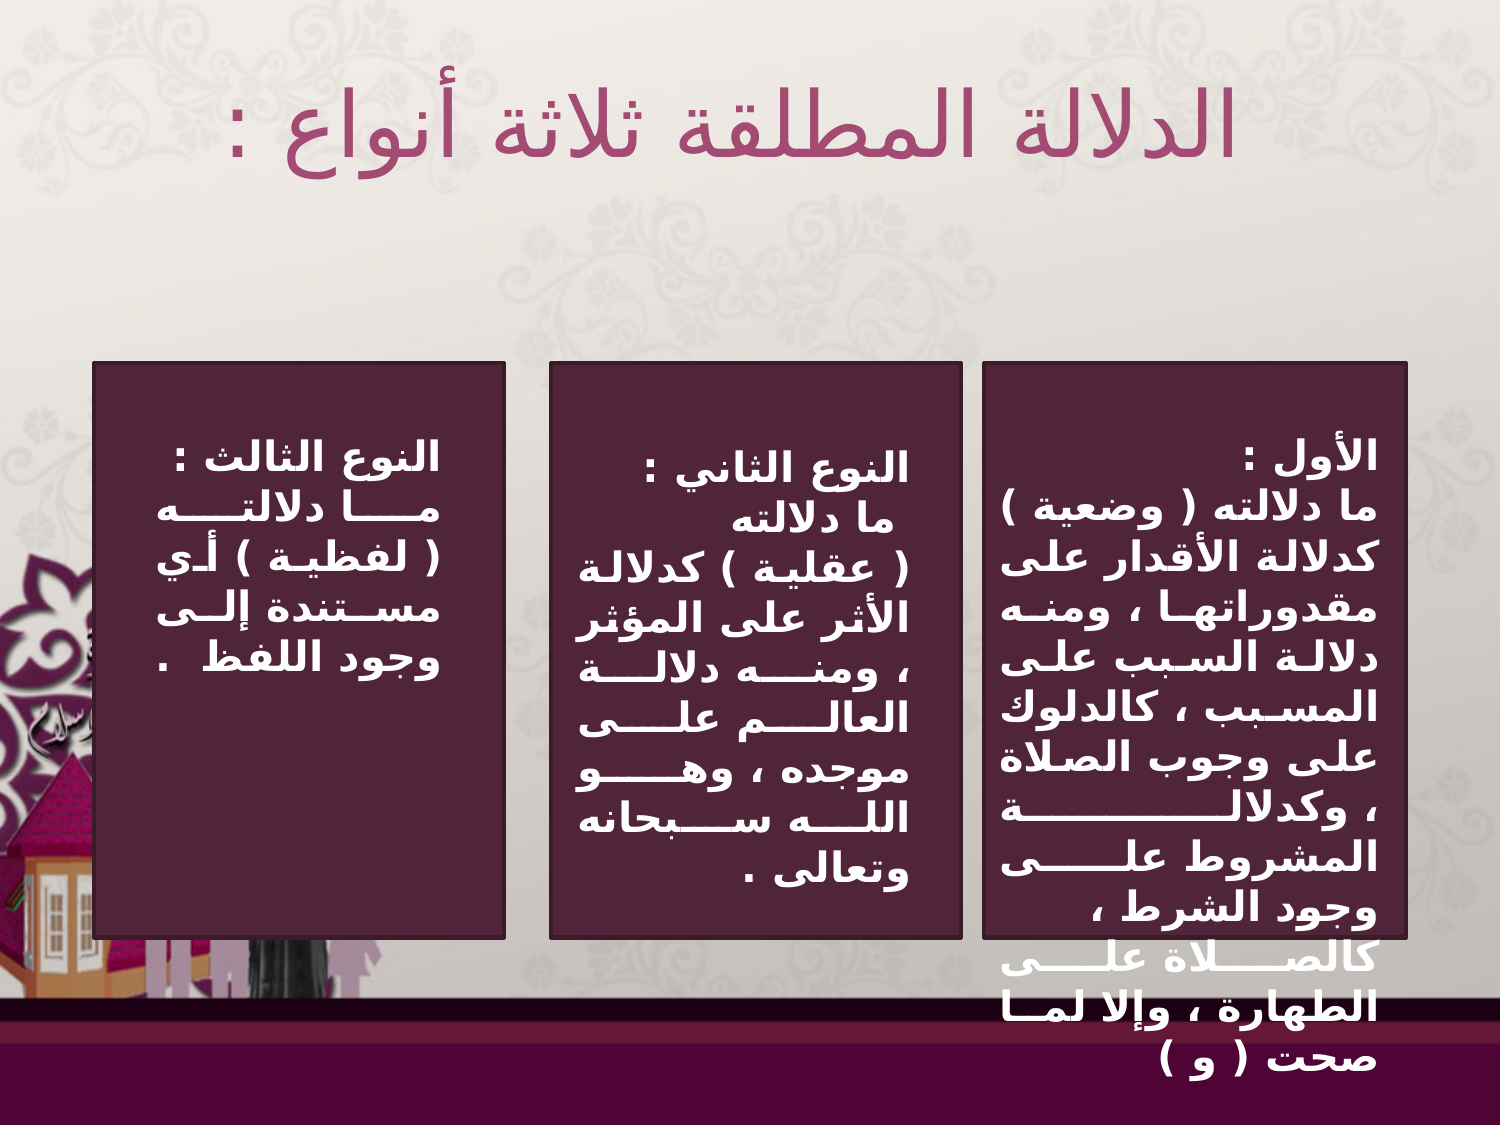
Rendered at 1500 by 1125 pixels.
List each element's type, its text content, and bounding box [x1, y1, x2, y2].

text_box [982, 361, 1408, 940]
text_box [549, 361, 963, 940]
text_box [92, 361, 506, 940]
text_box الأول : ما دلالته ( وضعية ) كدلالة الأقدار على مقدوراتها ، ومنه دلالة السبب على المسبب ، كالدلوك على وجوب الصلاة ، وكدلالة المشروط على وجود الشرط ، كالصلاة على الطهارة ، وإلا لما صحت ( و ) [984, 421, 1395, 1125]
text_box النوع الثالث : ما دلالته ( لفظية ) أي مستندة إلى وجود اللفظ . [140, 421, 457, 687]
text_box الدلالة المطلقة ثلاثة أنواع : [35, 58, 1430, 514]
picture [0, 0, 1500, 1125]
text_box النوع الثاني : ما دلالته ( عقلية ) كدلالة الأثر على المؤثر ، ومنه دلالة العالم على موجده ، وهو الله سبحانه وتعالى . [562, 433, 926, 1049]
